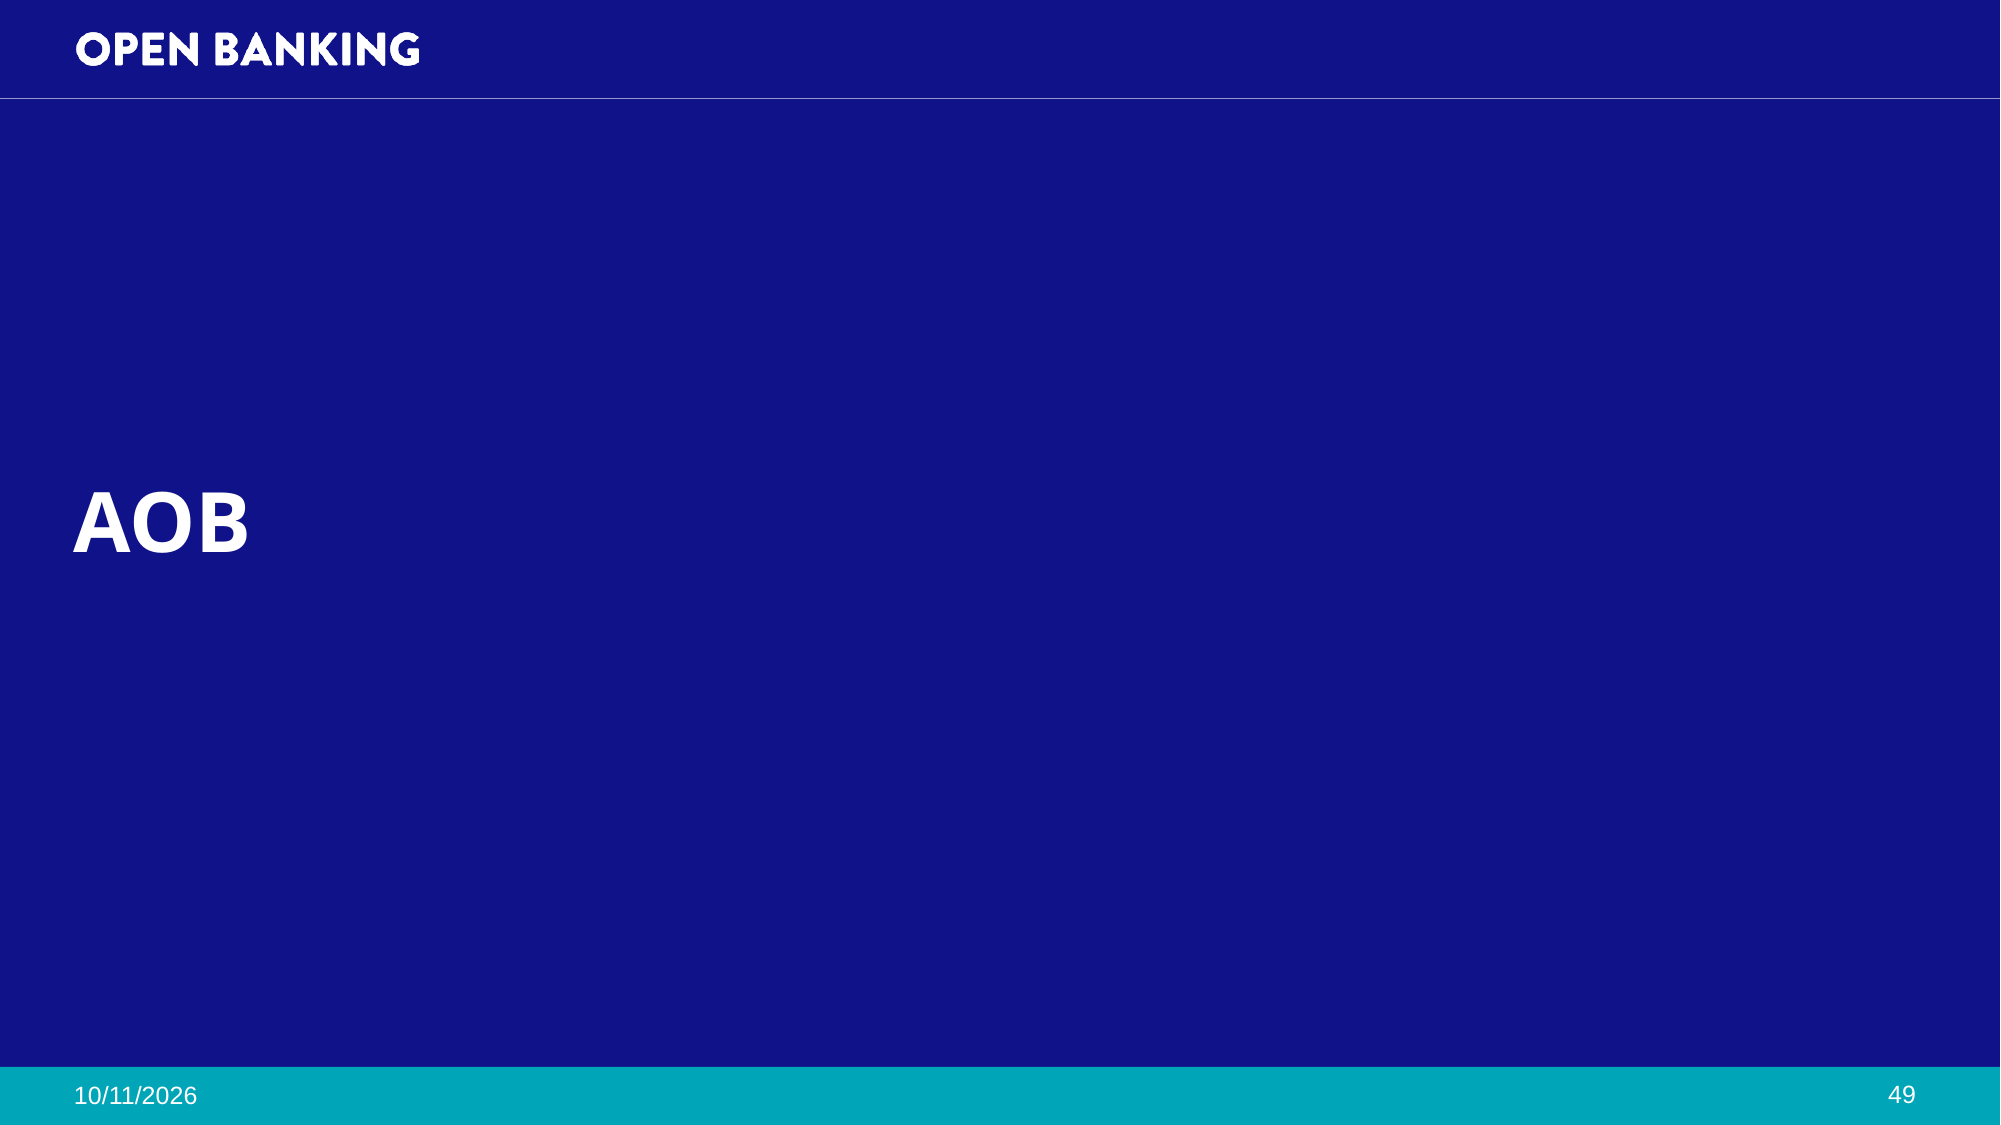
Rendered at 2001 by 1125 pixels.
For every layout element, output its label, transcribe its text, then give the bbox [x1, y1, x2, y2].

footer [662, 1064, 1338, 1124]
slide_number 49 [1412, 1064, 1932, 1124]
picture [43, 0, 452, 99]
title AOB [59, 105, 1750, 576]
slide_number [59, 1065, 509, 1125]
